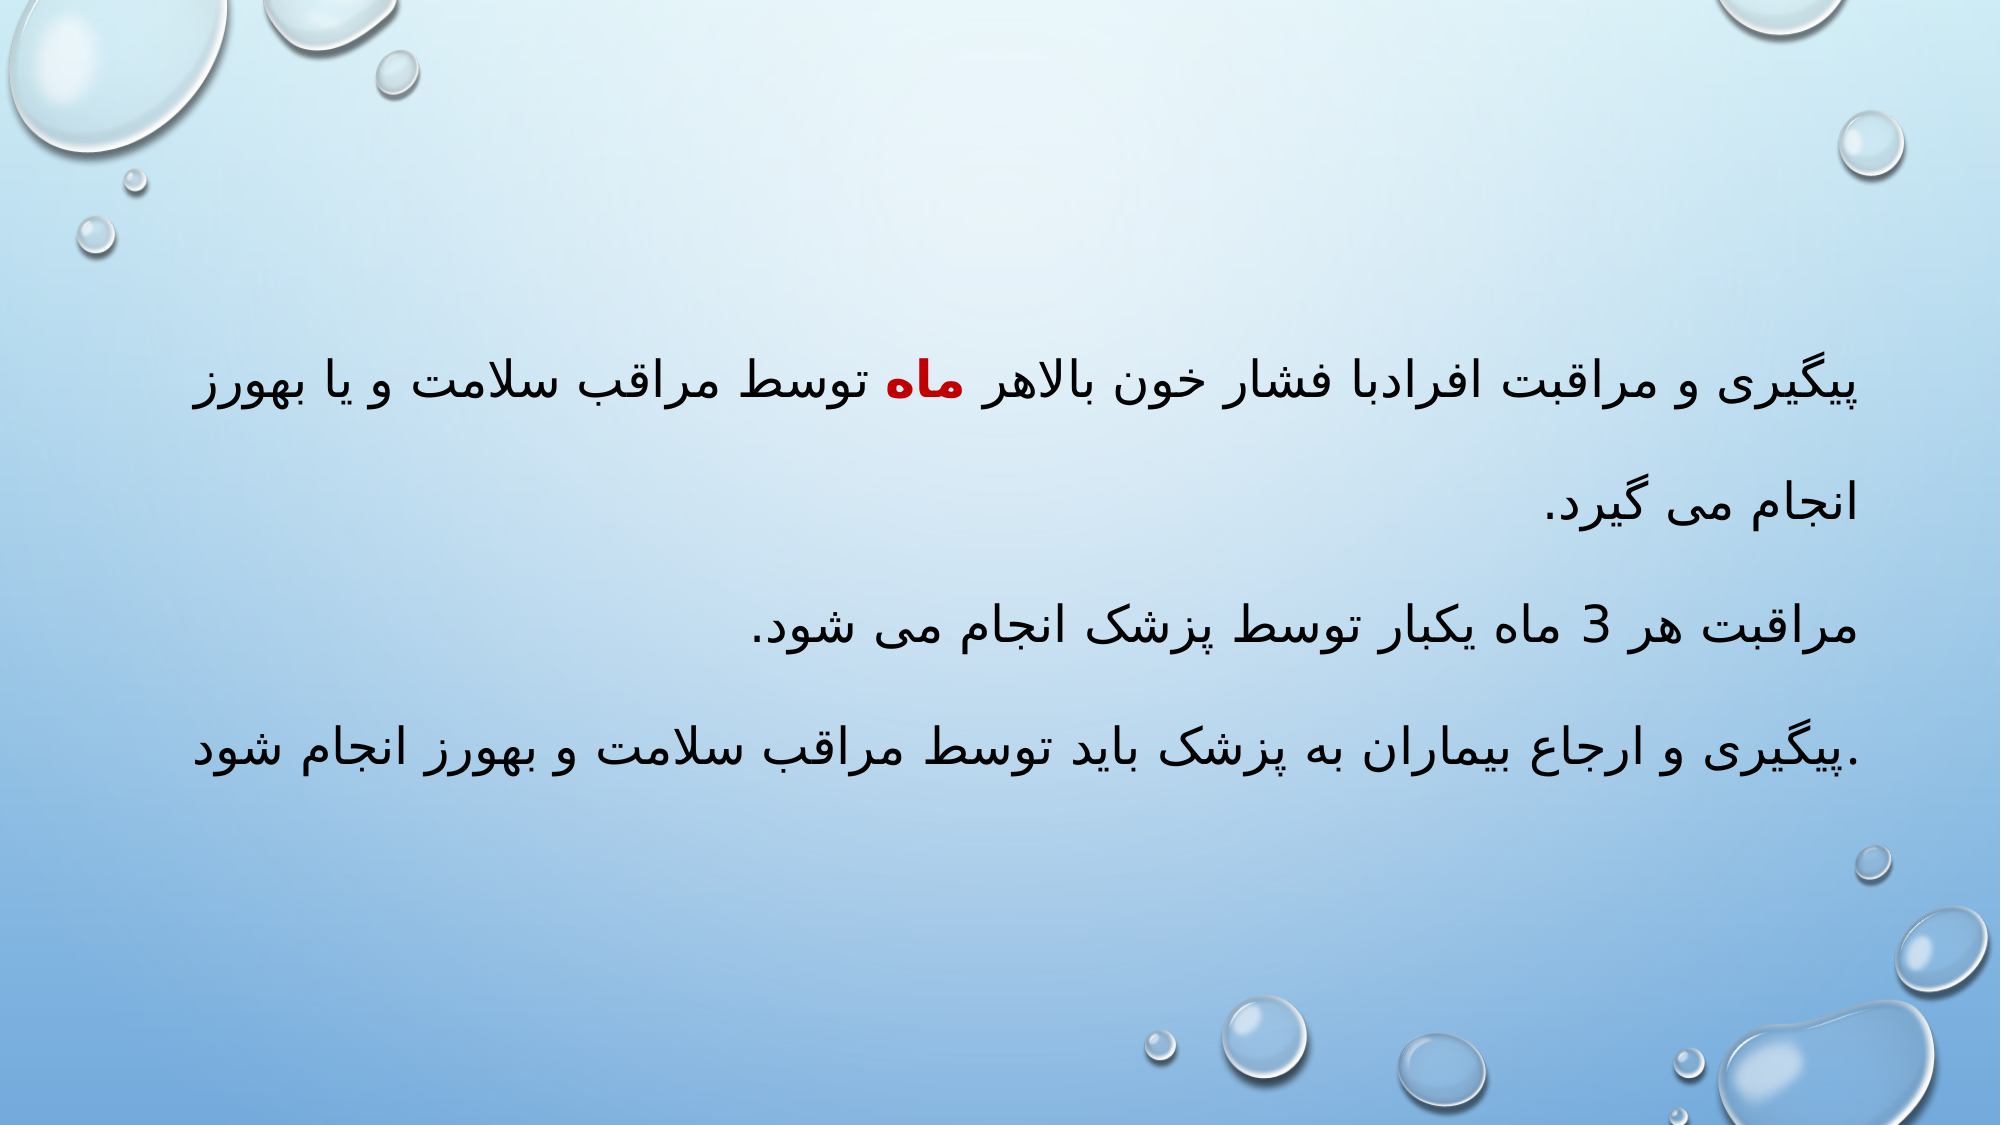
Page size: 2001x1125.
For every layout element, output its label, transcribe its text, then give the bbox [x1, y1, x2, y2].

picture [0, 0, 2000, 1125]
title پیگیری و مراقبت افرادبا فشار خون بالاهر ماه توسط مراقب سلامت و یا بهورز انجام می گیرد. مراقبت هر 3 ماه یکبار توسط پزشک انجام می شود. پیگیری و ارجاع بیماران به پزشک باید توسط مراقب سلامت و بهورز انجام شود. [174, 233, 1876, 828]
